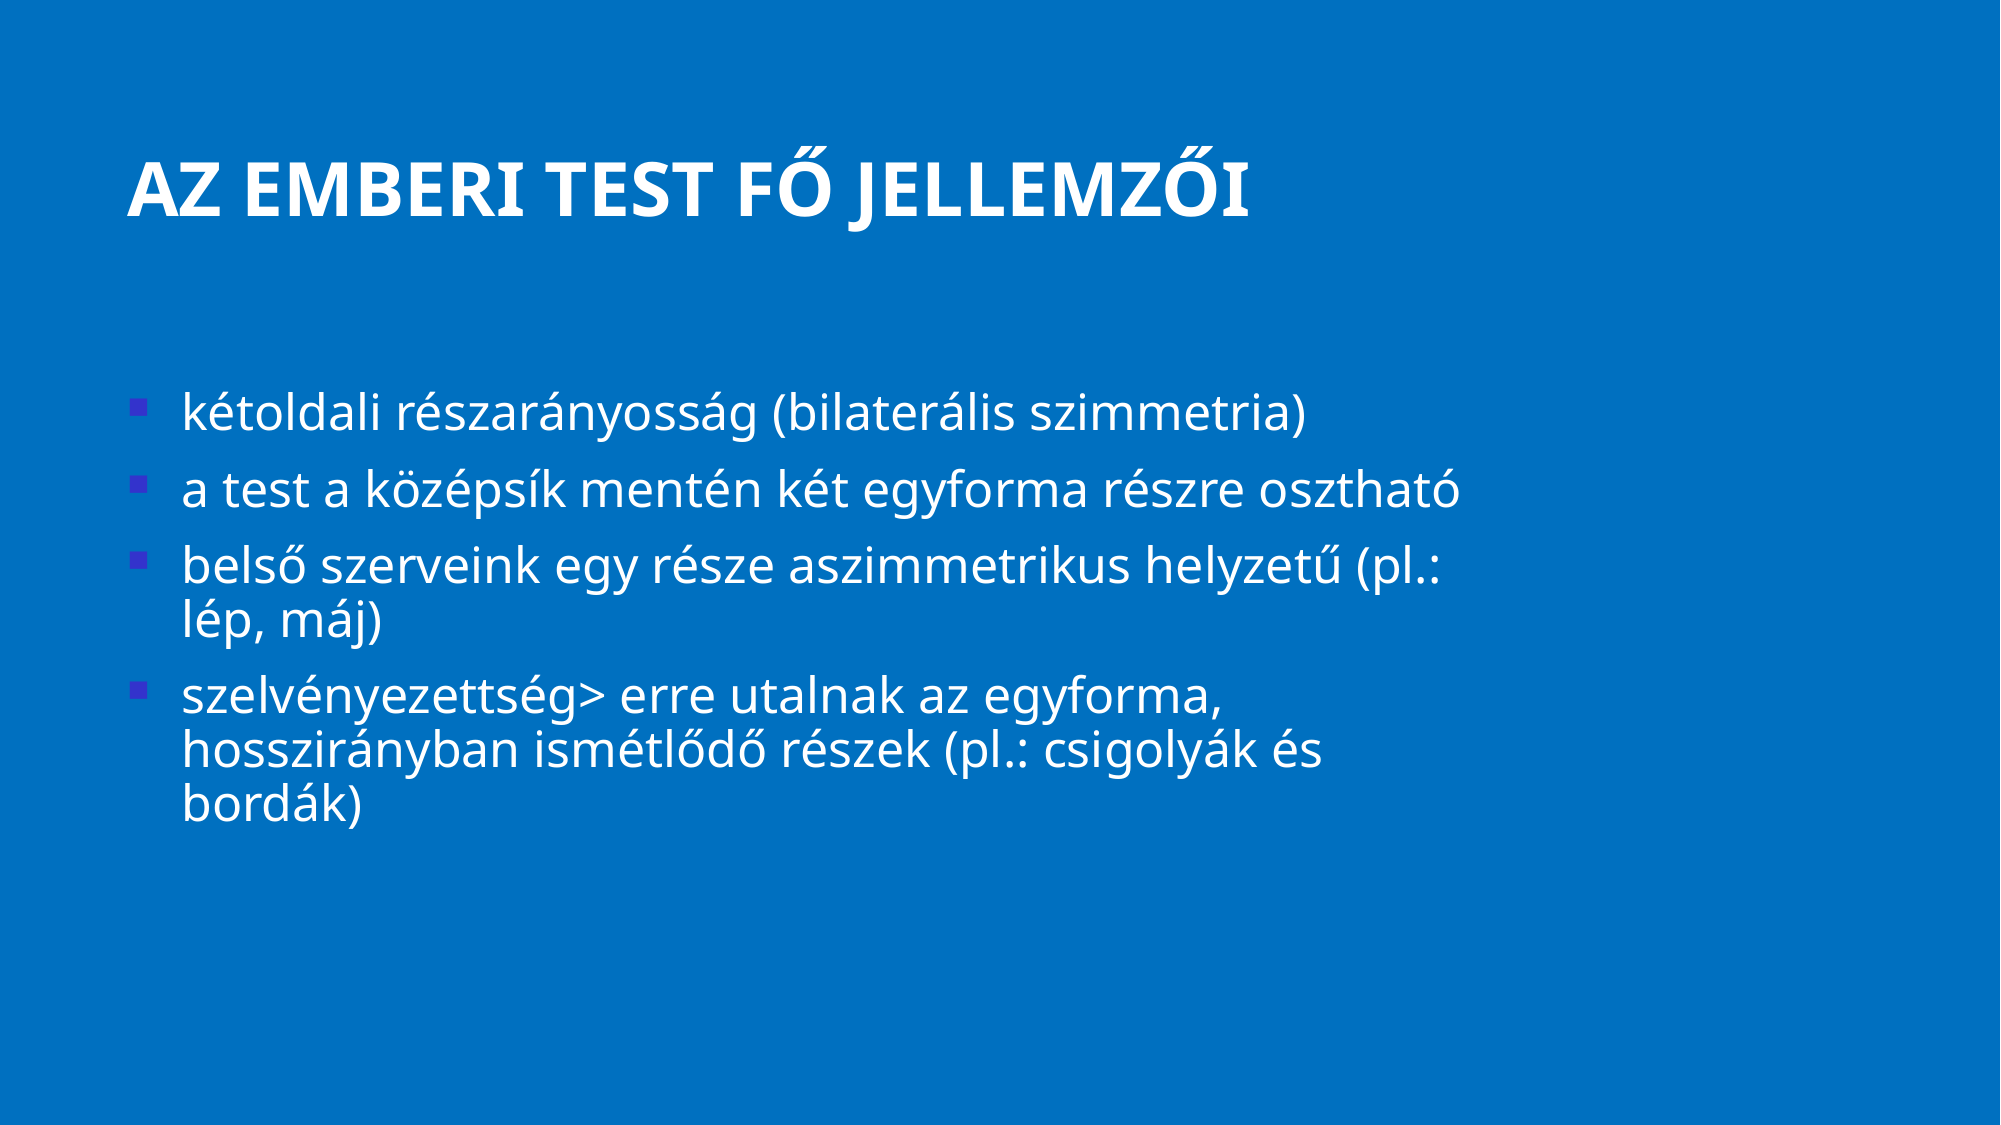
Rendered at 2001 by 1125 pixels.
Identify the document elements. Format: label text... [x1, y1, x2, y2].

title Az emberi test fő jellemzői [112, 63, 1513, 284]
list kétoldali részarányosság (bilaterális szimmetria) a test a középsík mentén két egyforma részre osztható belső szerveink egy része aszimmetrikus helyzetű (pl.: lép, máj) szelvényezettség> erre utalnak az egyforma, hosszirányban ismétlődő részek (pl.: csigolyák és bordák) [112, 284, 1513, 1019]
